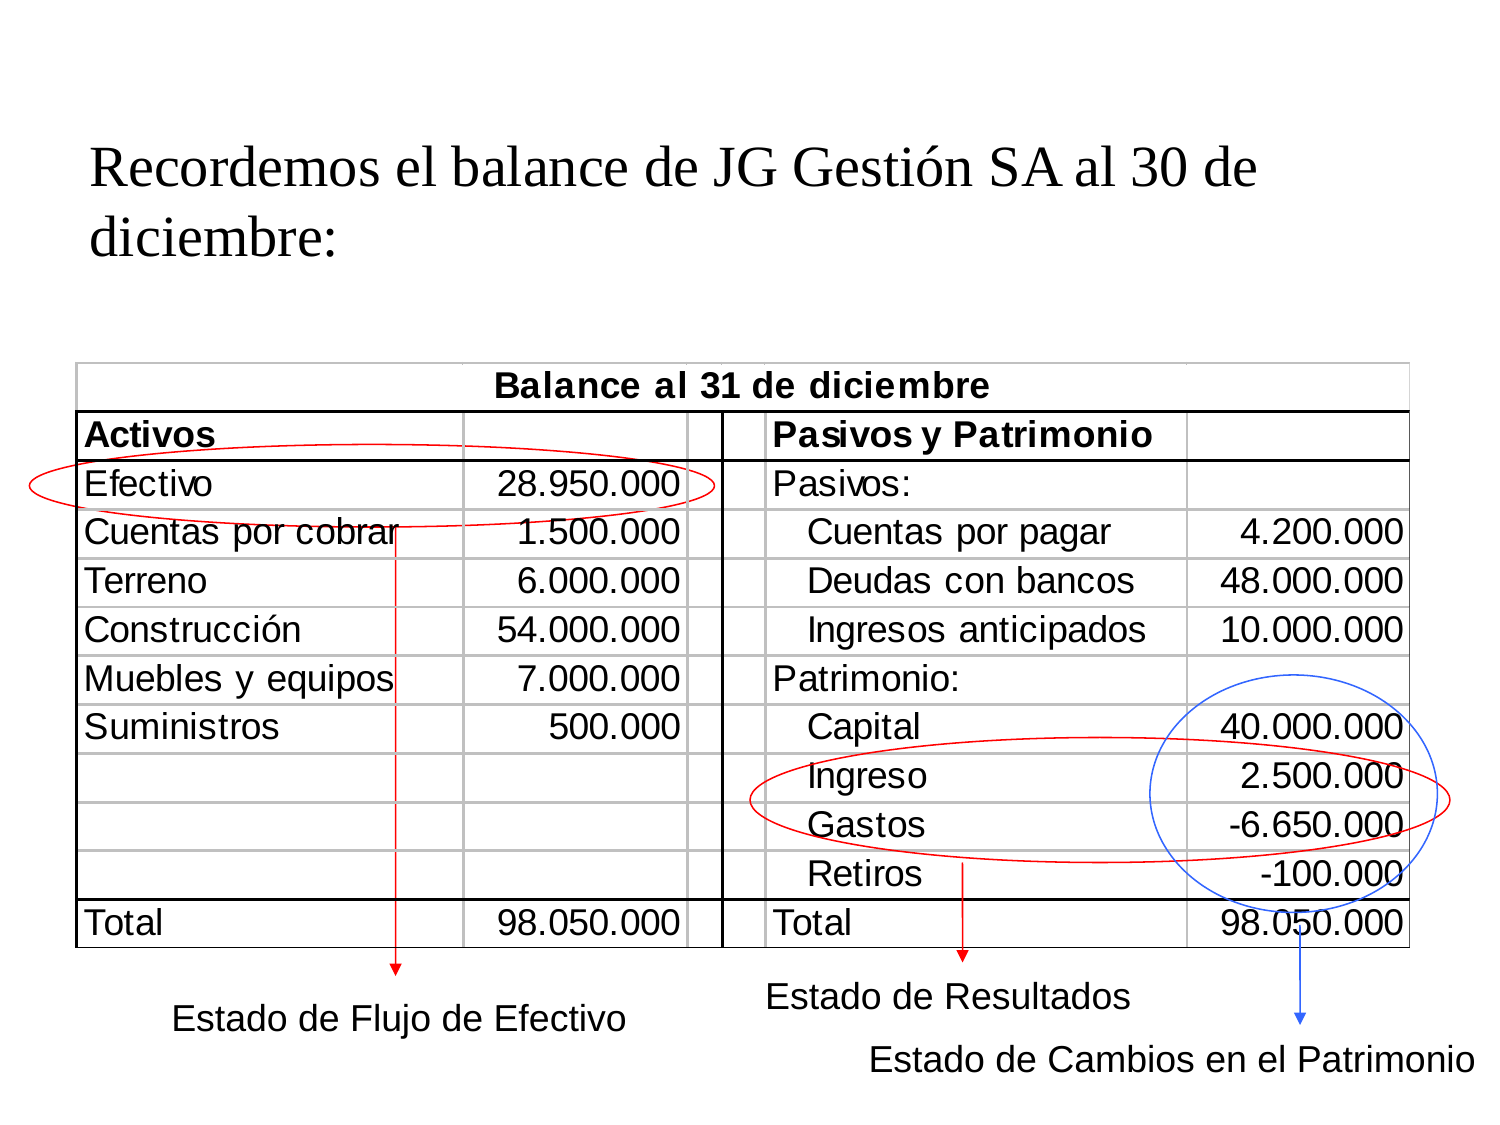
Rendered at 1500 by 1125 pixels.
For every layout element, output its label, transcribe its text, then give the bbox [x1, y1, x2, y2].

text_box [1416, 731, 1438, 857]
text_box [29, 466, 69, 506]
text_box Estado de Cambios en el Patrimonio [853, 1027, 1491, 1087]
text_box Estado de Resultados [750, 964, 1147, 1025]
text_box Recordemos el balance de JG Gestión SA al 30 de diciembre: [74, 120, 1436, 327]
text_box [389, 959, 402, 977]
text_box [74, 361, 1413, 951]
text_box [1293, 959, 1307, 1025]
text_box [1435, 783, 1450, 819]
text_box Estado de Flujo de Efectivo [156, 986, 642, 1047]
